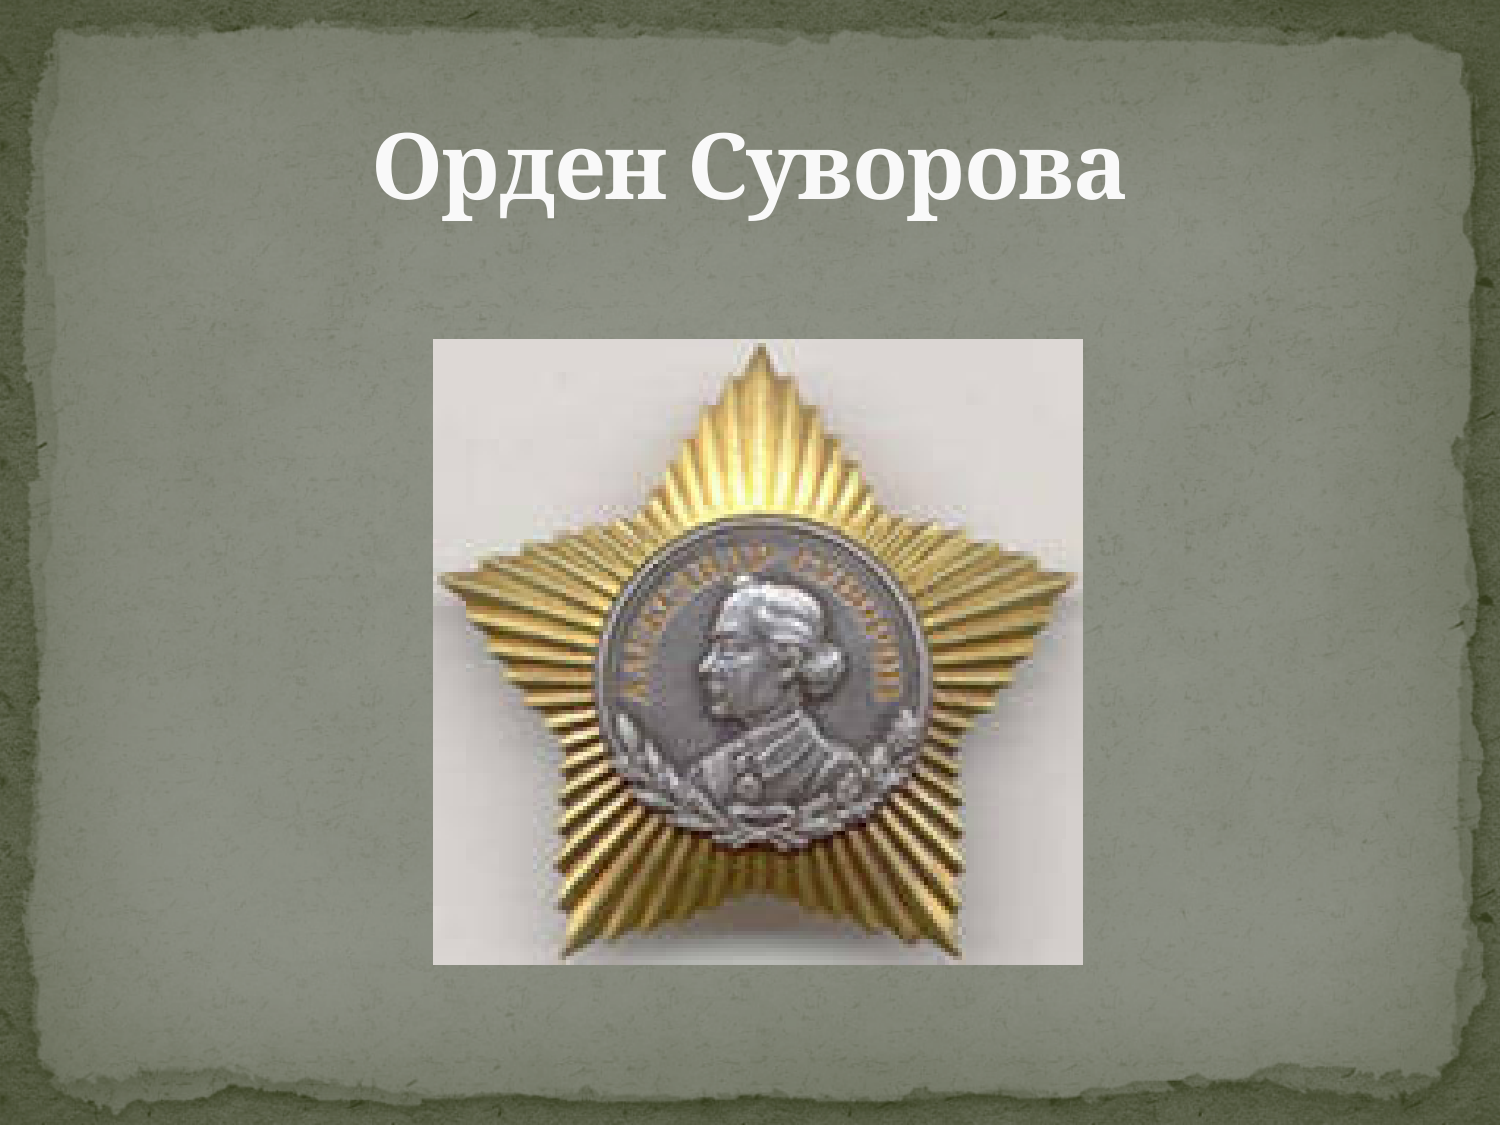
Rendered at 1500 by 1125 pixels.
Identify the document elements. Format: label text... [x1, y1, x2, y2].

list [436, 342, 1082, 963]
title Орден Суворова [74, 24, 1425, 225]
